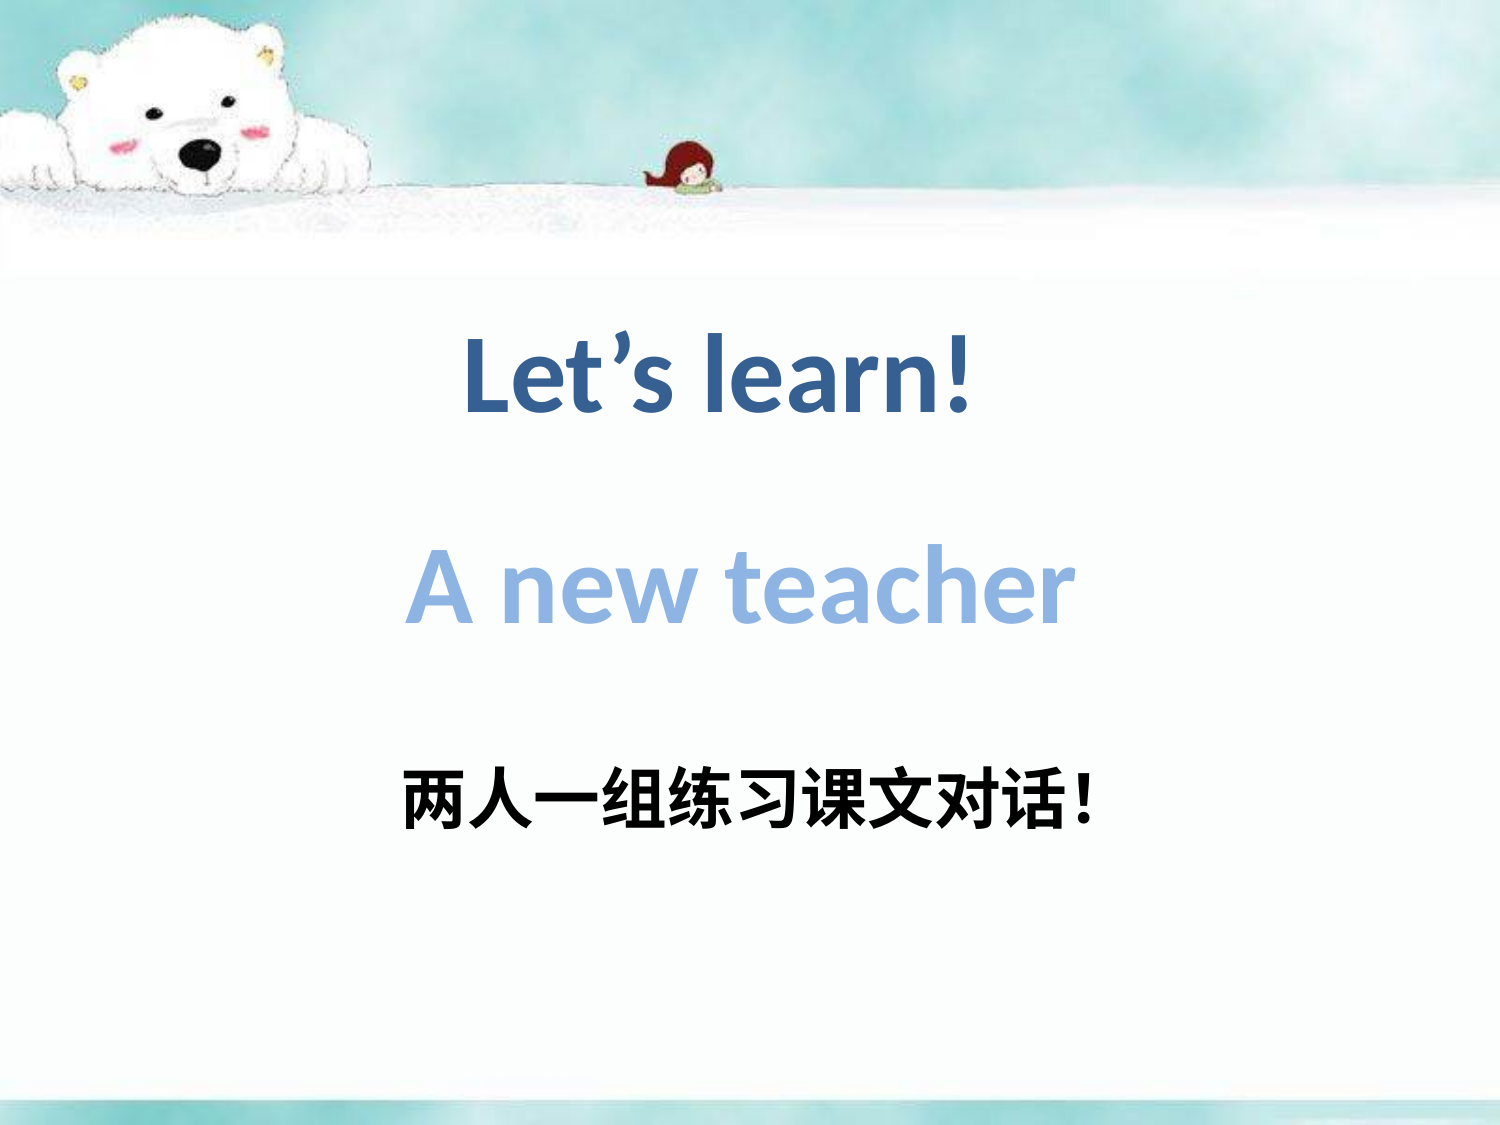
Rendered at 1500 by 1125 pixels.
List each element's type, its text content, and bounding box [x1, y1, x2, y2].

text_box 两人一组练习课文对话！ [304, 749, 1231, 845]
text_box A new teacher [390, 503, 1094, 749]
text_box Let’s learn! [447, 292, 994, 443]
picture [0, 0, 1500, 1125]
